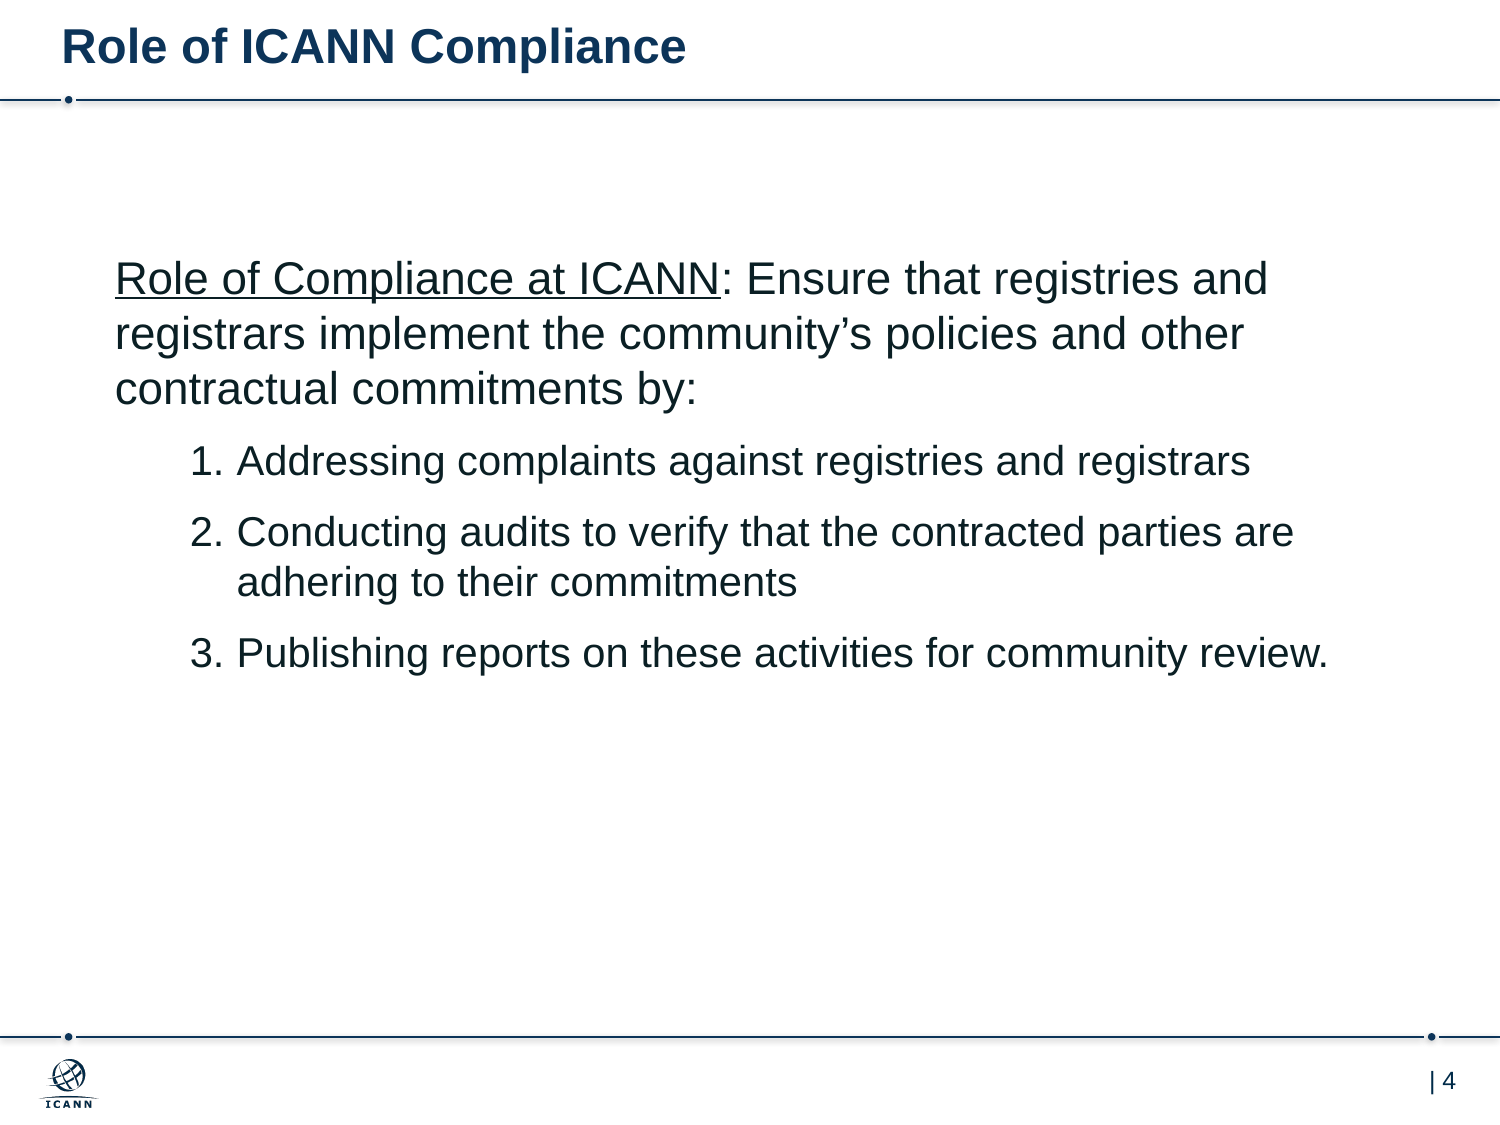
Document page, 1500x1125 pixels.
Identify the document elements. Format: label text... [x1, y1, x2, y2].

text_box Role of Compliance at ICANN: Ensure that registries and registrars implement the community’s policies and other contractual commitments by: Addressing complaints against registries and registrars Conducting audits to verify that the contracted parties are adhering to their commitments Publishing reports on these activities for community review. [99, 241, 1398, 992]
picture [38, 1059, 99, 1108]
title Role of ICANN Compliance [61, 7, 1376, 82]
